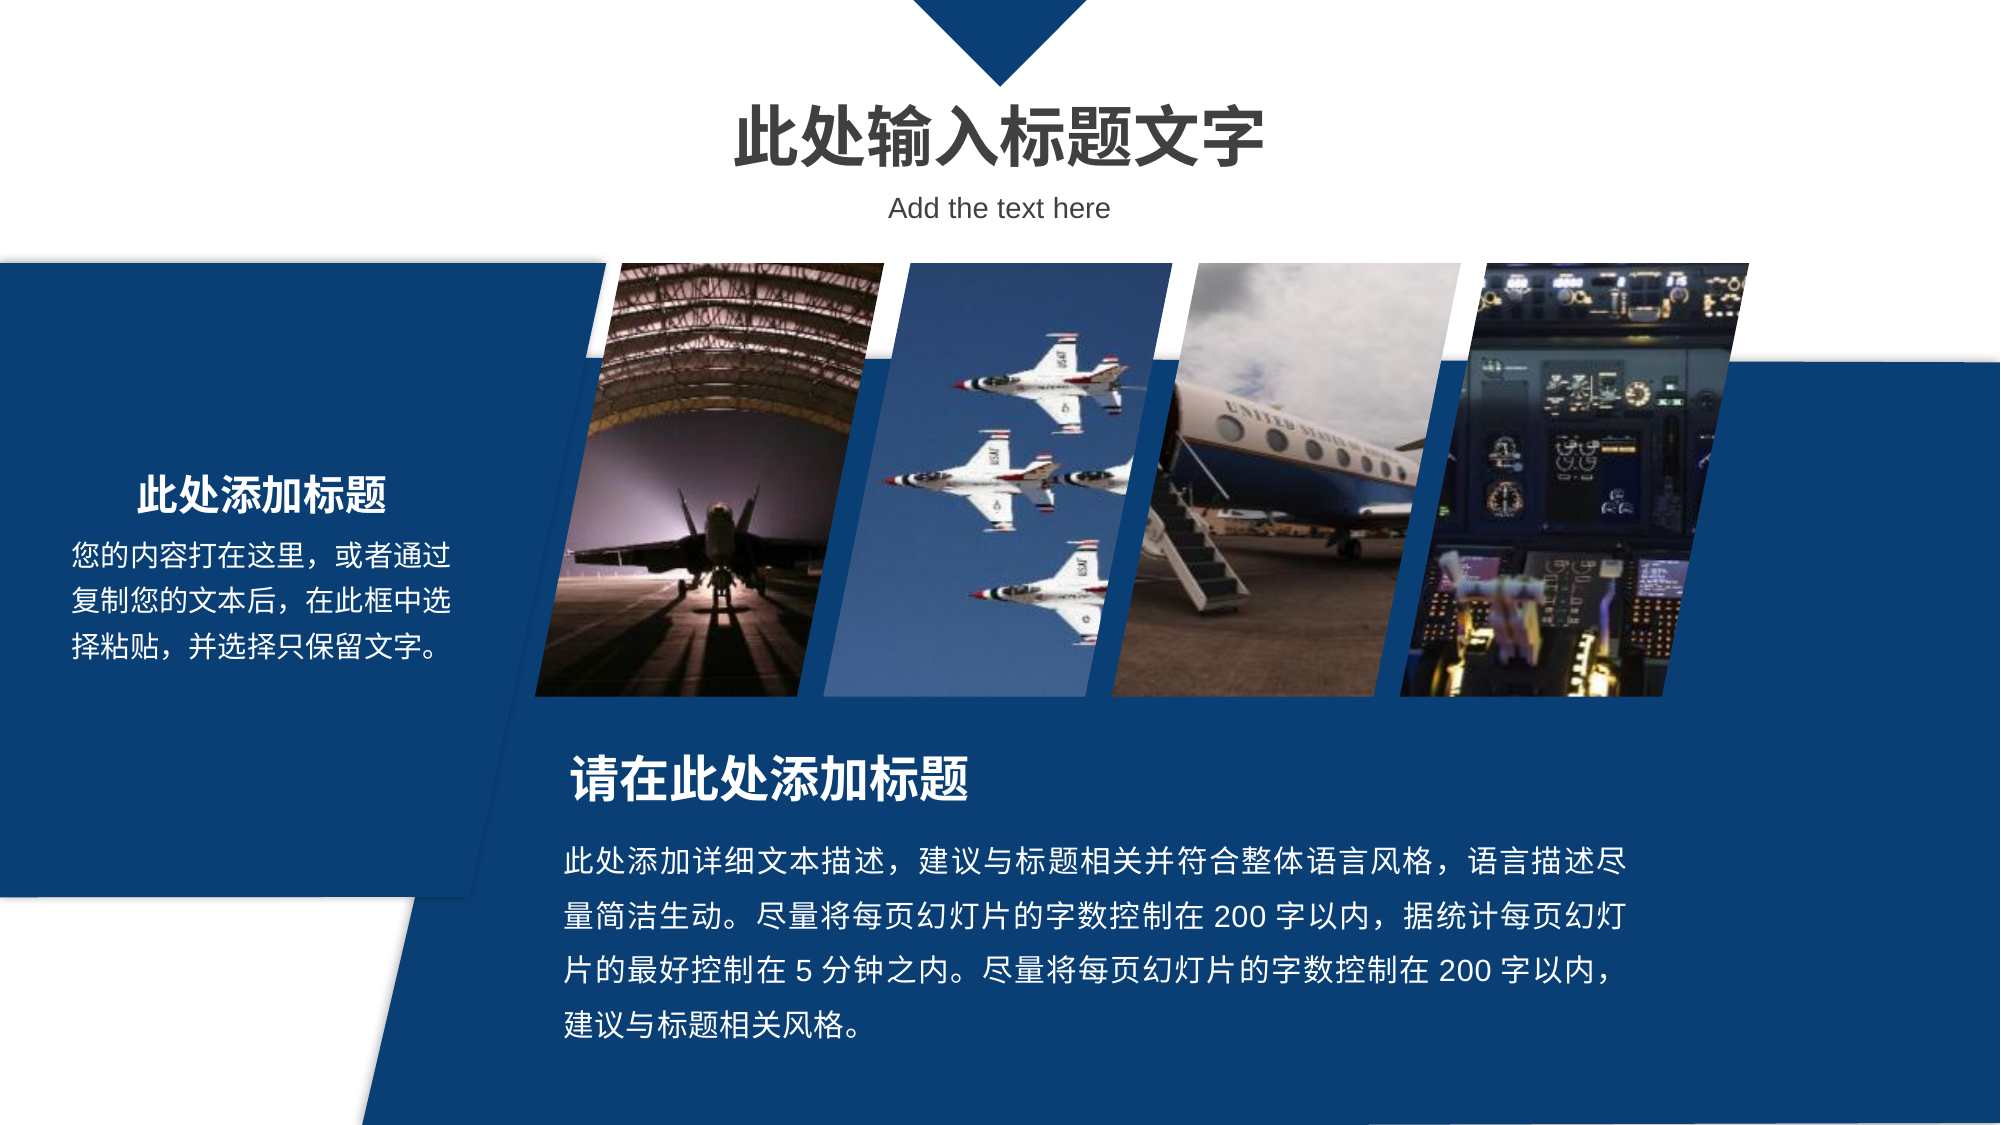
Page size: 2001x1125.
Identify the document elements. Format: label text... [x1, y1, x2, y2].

text_box [0, 262, 608, 899]
text_box Add the text here [403, 186, 1597, 233]
picture [501, 263, 1772, 697]
text_box 此处输入标题文字 [403, 96, 1597, 183]
text_box 请在此处添加标题 [554, 728, 1705, 815]
text_box [361, 360, 2000, 1125]
text_box 您的内容打在这里，或者通过复制您的文本后，在此框中选择粘贴，并选择只保留文字。 [55, 519, 468, 671]
text_box 此处添加标题 [121, 461, 402, 527]
text_box 此处添加详细文本描述，建议与标题相关并符合整体语言风格，语言描述尽量简洁生动。尽量将每页幻灯片的字数控制在200字以内，据统计每页幻灯片的最好控制在5分钟之内。尽量将每页幻灯片的字数控制在200字以内，建议与标题相关风格。 [536, 809, 1655, 1057]
